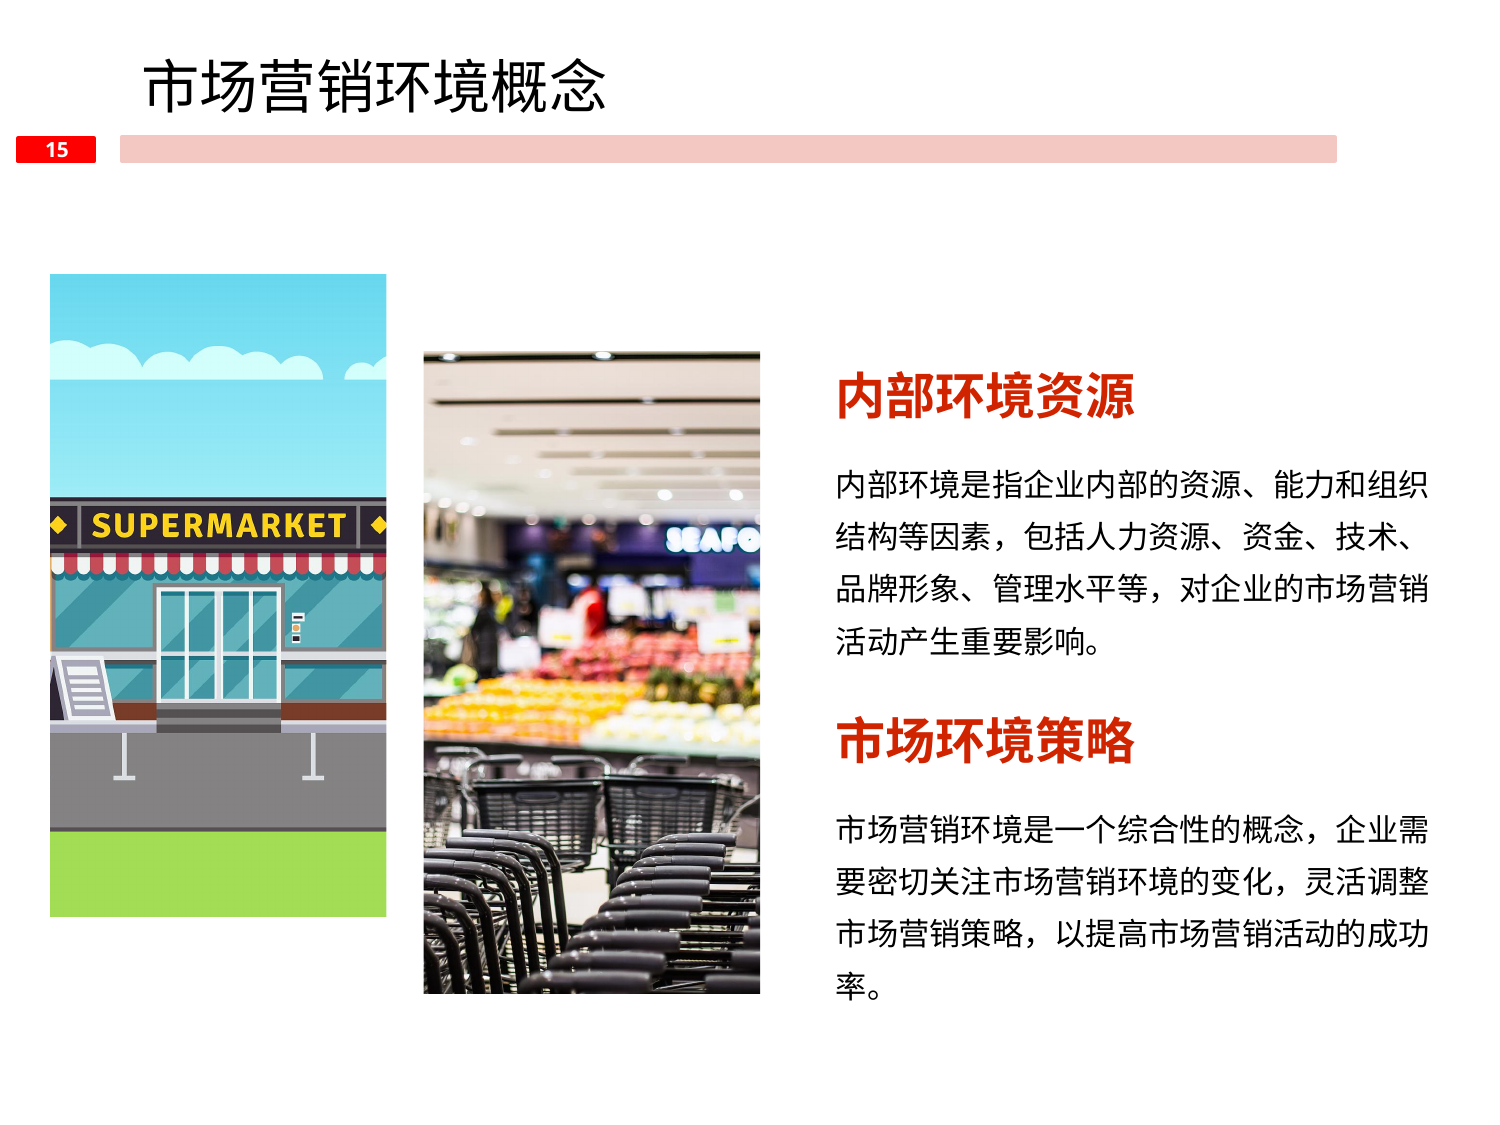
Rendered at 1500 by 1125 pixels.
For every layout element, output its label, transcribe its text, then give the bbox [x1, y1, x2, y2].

picture [423, 351, 761, 995]
text_box 内部环境是指企业内部的资源、能力和组织结构等因素，包括人力资源、资金、技术、品牌形象、管理水平等，对企业的市场营销活动产生重要影响。 [820, 442, 1450, 683]
text_box 市场营销环境是一个综合性的概念，企业需要密切关注市场营销环境的变化，灵活调整市场营销策略，以提高市场营销活动的成功率。 [820, 787, 1450, 1026]
text_box 市场环境策略 [820, 672, 1413, 778]
text_box 内部环境资源 [820, 338, 1413, 433]
text_box [17, 129, 97, 189]
picture [49, 273, 387, 917]
text_box 市场营销环境概念 [126, 42, 623, 128]
